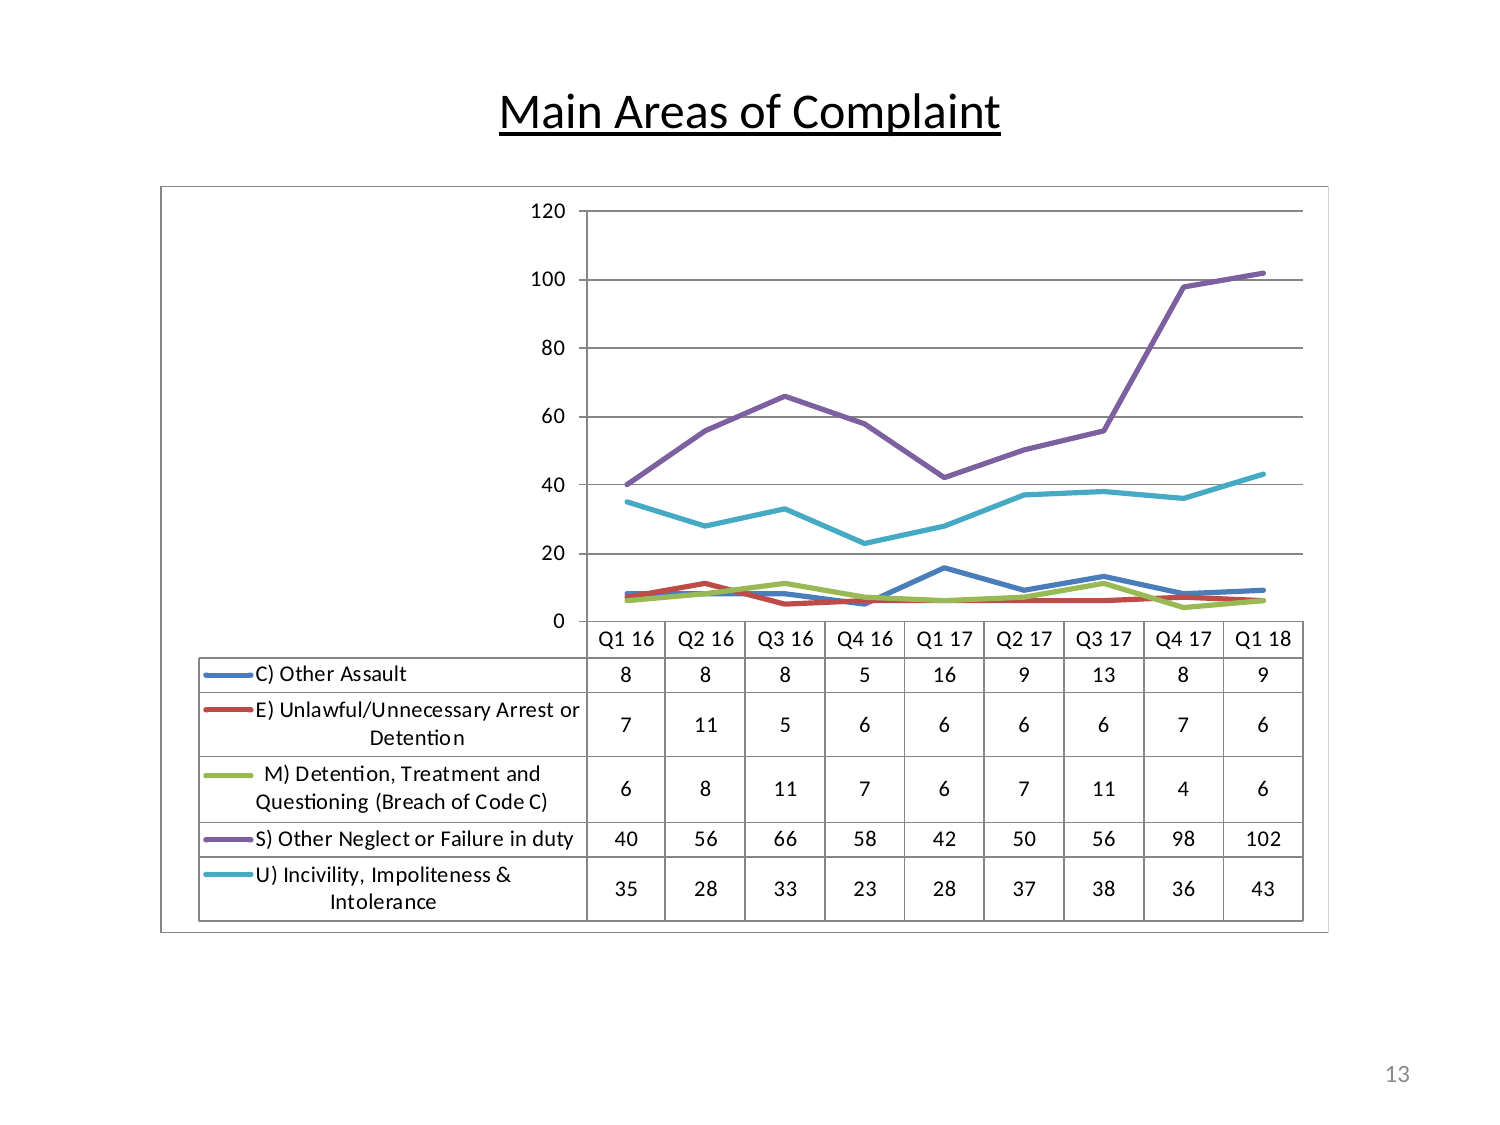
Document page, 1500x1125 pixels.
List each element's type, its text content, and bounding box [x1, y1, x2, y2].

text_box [159, 185, 1329, 933]
title Main Areas of Complaint [75, 45, 1425, 173]
slide_number 13 [1074, 1042, 1425, 1103]
